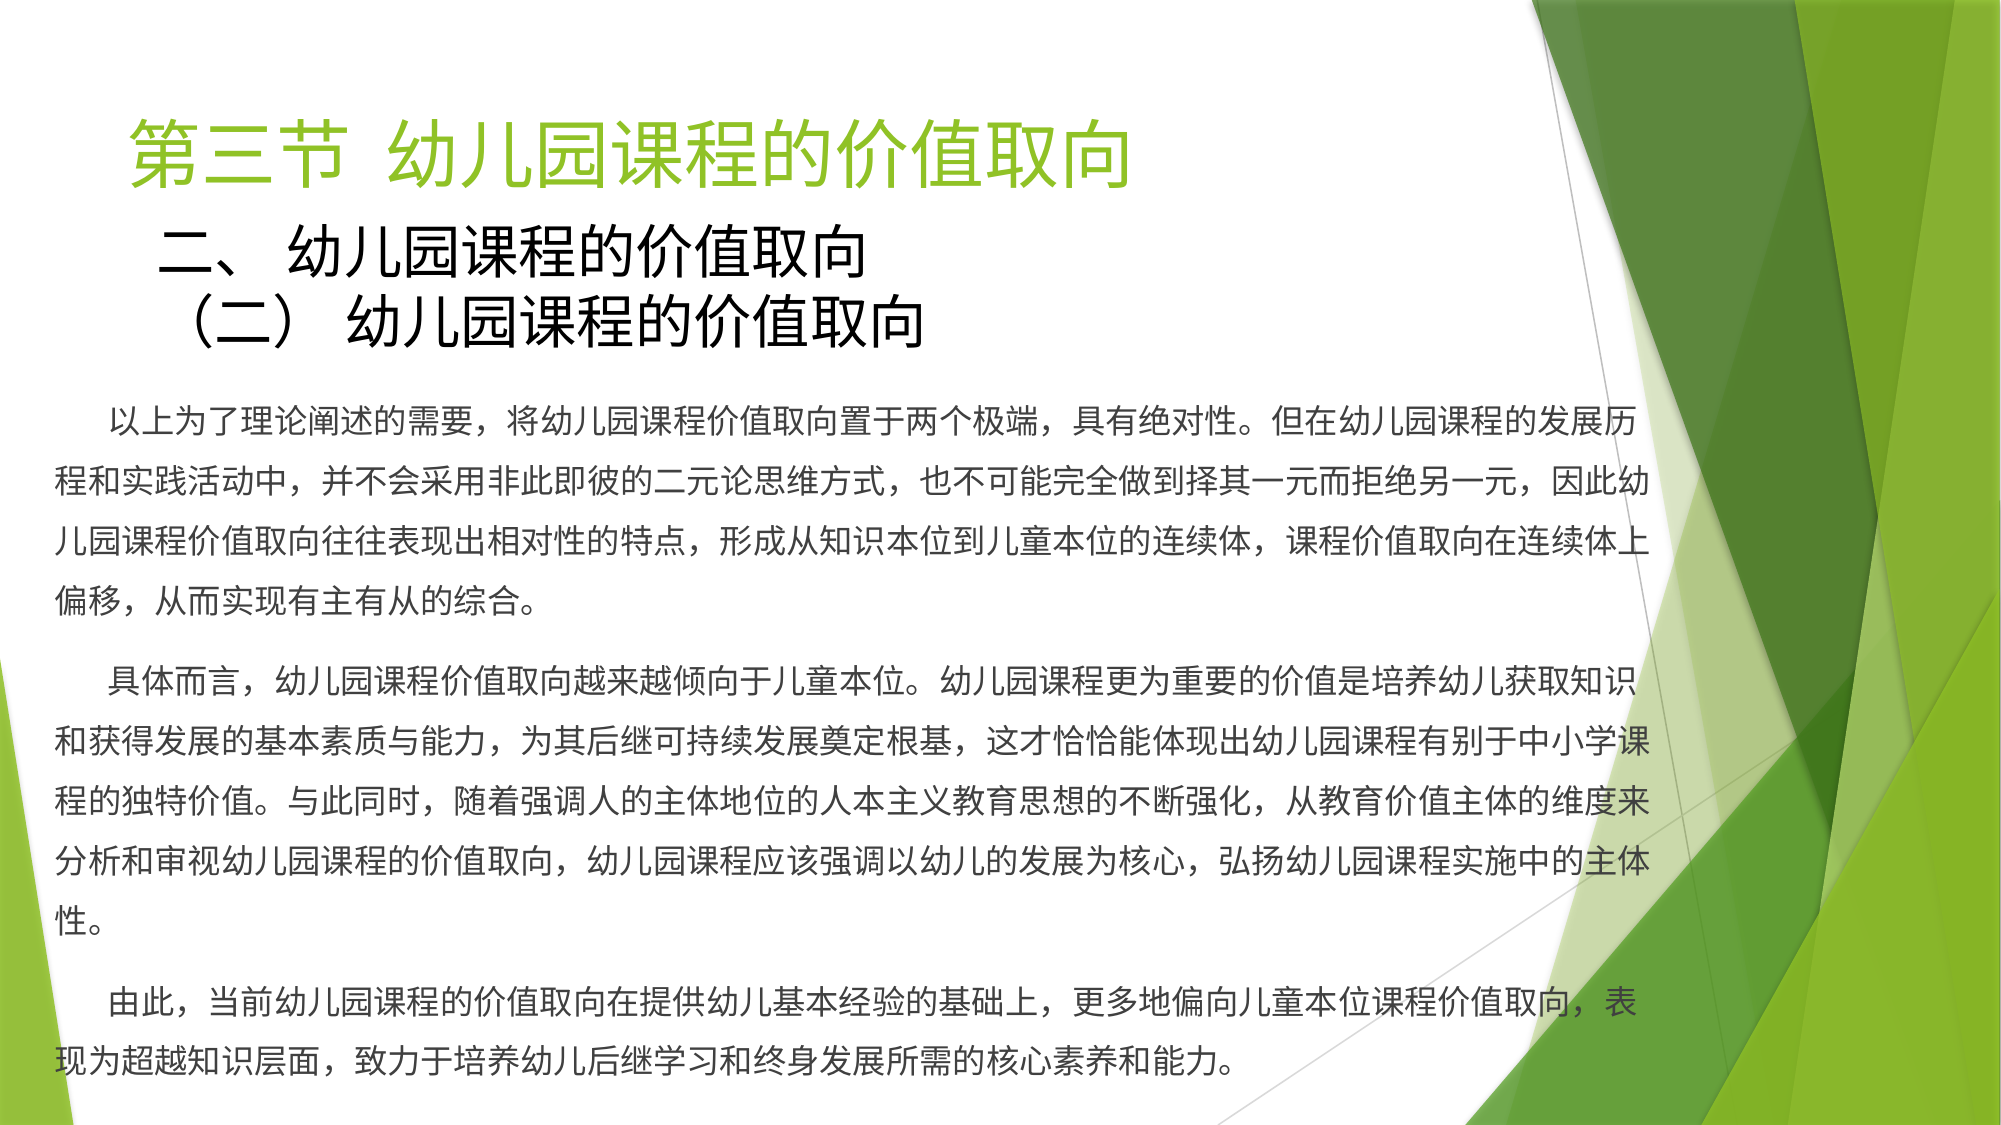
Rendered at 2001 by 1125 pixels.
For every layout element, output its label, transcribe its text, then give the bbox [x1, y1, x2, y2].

title 第三节 幼儿园课程的价值取向 [111, 99, 1522, 317]
list 以上为了理论阐述的需要，将幼儿园课程价值取向置于两个极端，具有绝对性。但在幼儿园课程的发展历程和实践活动中，并不会采用非此即彼的二元论思维方式，也不可能完全做到择其一元而拒绝另一元，因此幼儿园课程价值取向往往表现出相对性的特点，形成从知识本位到儿童本位的连续体，课程价值取向在连续体上偏移，从而实现有主有从的综合。 具体而言，幼儿园课程价值取向越来越倾向于儿童本位。幼儿园课程更为重要的价值是培养幼儿获取知识和获得发展的基本素质与能力，为其后继可持续发展奠定根基，这才恰恰能体现出幼儿园课程有别于中小学课程的独特价值。与此同时，随着强调人的主体地位的人本主义教育思想的不断强化，从教育价值主体的维度来分析和审视幼儿园课程的价值取向，幼儿园课程应该强调以幼儿的发展为核心，弘扬幼儿园课程实施中的主体性。 由此，当前幼儿园课程的价值取向在提供幼儿基本经验的基础上，更多地偏向儿童本位课程价值取向，表现为超越知识层面，致力于培养幼儿后继学习和终身发展所需的核心素养和能力。 [39, 372, 1672, 1072]
text_box 二、 幼儿园课程的价值取向 （二） 幼儿园课程的价值取向 [141, 208, 1451, 363]
